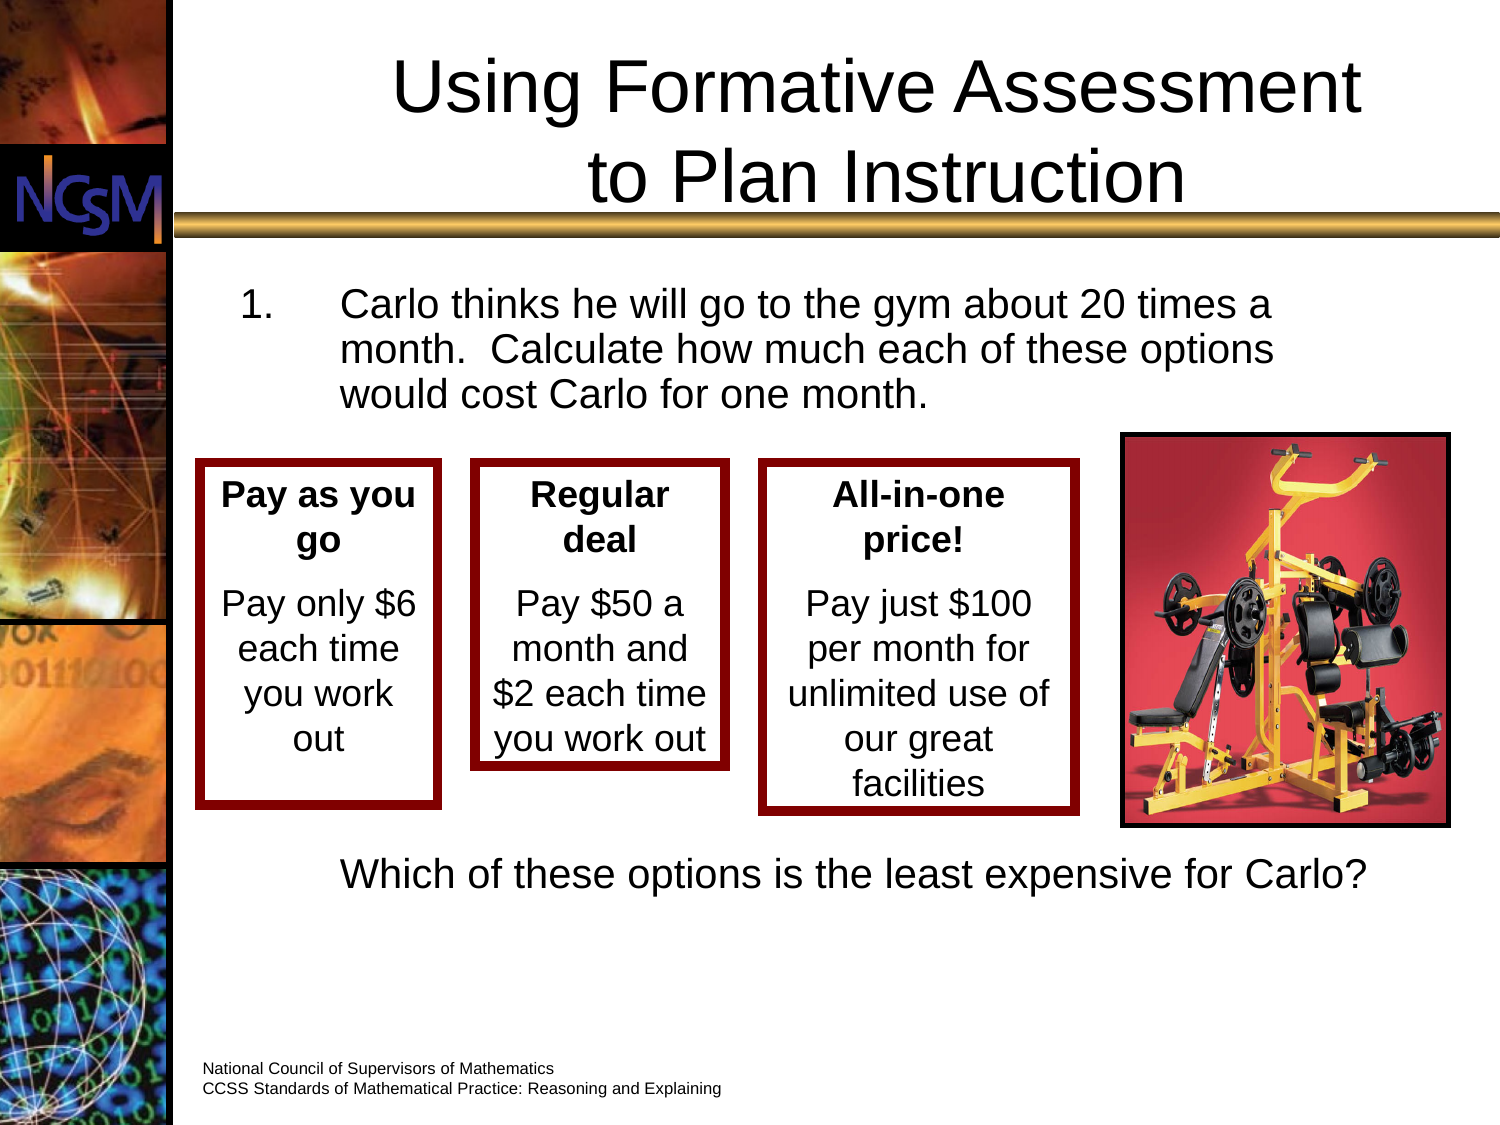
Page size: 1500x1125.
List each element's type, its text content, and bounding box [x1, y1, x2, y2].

picture [0, 625, 166, 862]
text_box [199, 462, 1076, 826]
picture [0, 0, 167, 619]
slide_number National Council of Supervisors of Mathematics CCSS Standards of Mathematical Practice: Reasoning and Explaining [187, 1050, 900, 1125]
picture [0, 869, 166, 1125]
picture [1124, 437, 1447, 824]
title Using Formative Assessment to Plan Instruction [337, 24, 1438, 230]
list Carlo thinks he will go to the gym about 20 times a month. Calculate how much each of these options would cost Carlo for one month. Which of these options is the least expensive for Carlo? [225, 275, 1400, 1000]
